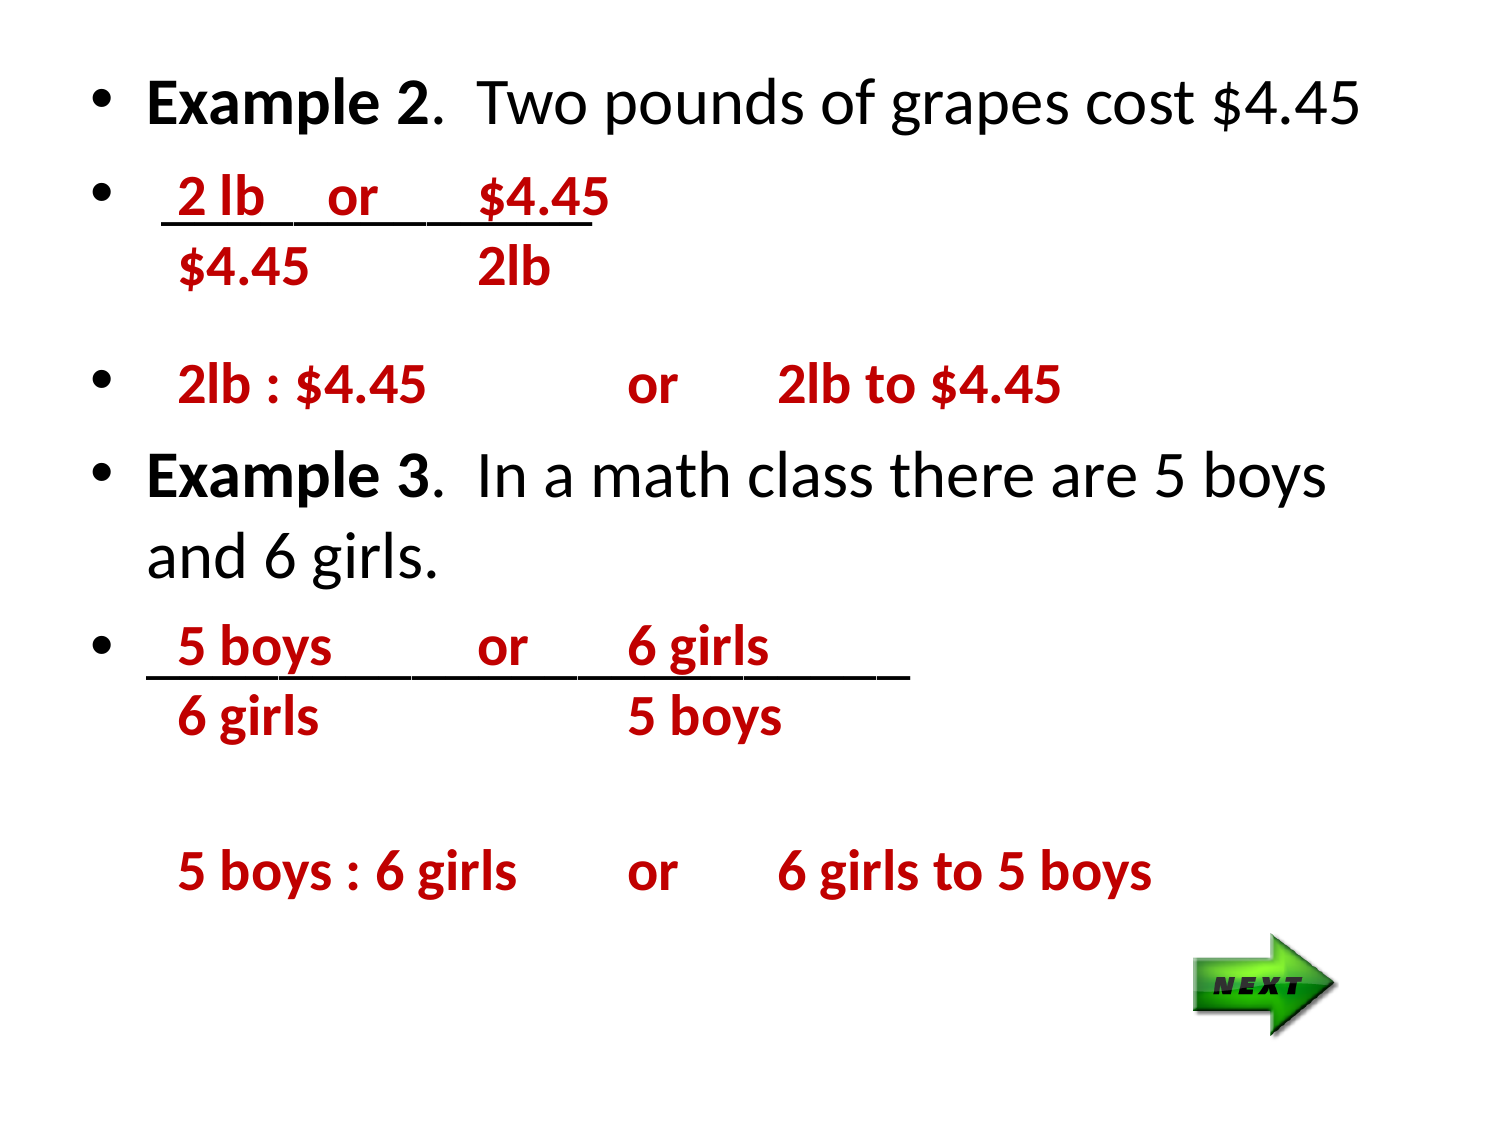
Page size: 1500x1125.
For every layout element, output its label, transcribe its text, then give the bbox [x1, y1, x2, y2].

text_box 2lb : $4.45 or 2lb to $4.45 [162, 337, 1200, 423]
picture [1187, 912, 1340, 1065]
text_box 5 boys or 6 girls 6 girls 5 boys [162, 599, 800, 755]
list Example 2. Two pounds of grapes cost $4.45 _____________ Example 3. In a math class there are 5 boys and 6 girls. _______________________ [75, 50, 1425, 1063]
text_box 2 lb or $4.45 $4.45 2lb [162, 149, 650, 305]
text_box 5 boys : 6 girls or 6 girls to 5 boys [162, 825, 1300, 910]
